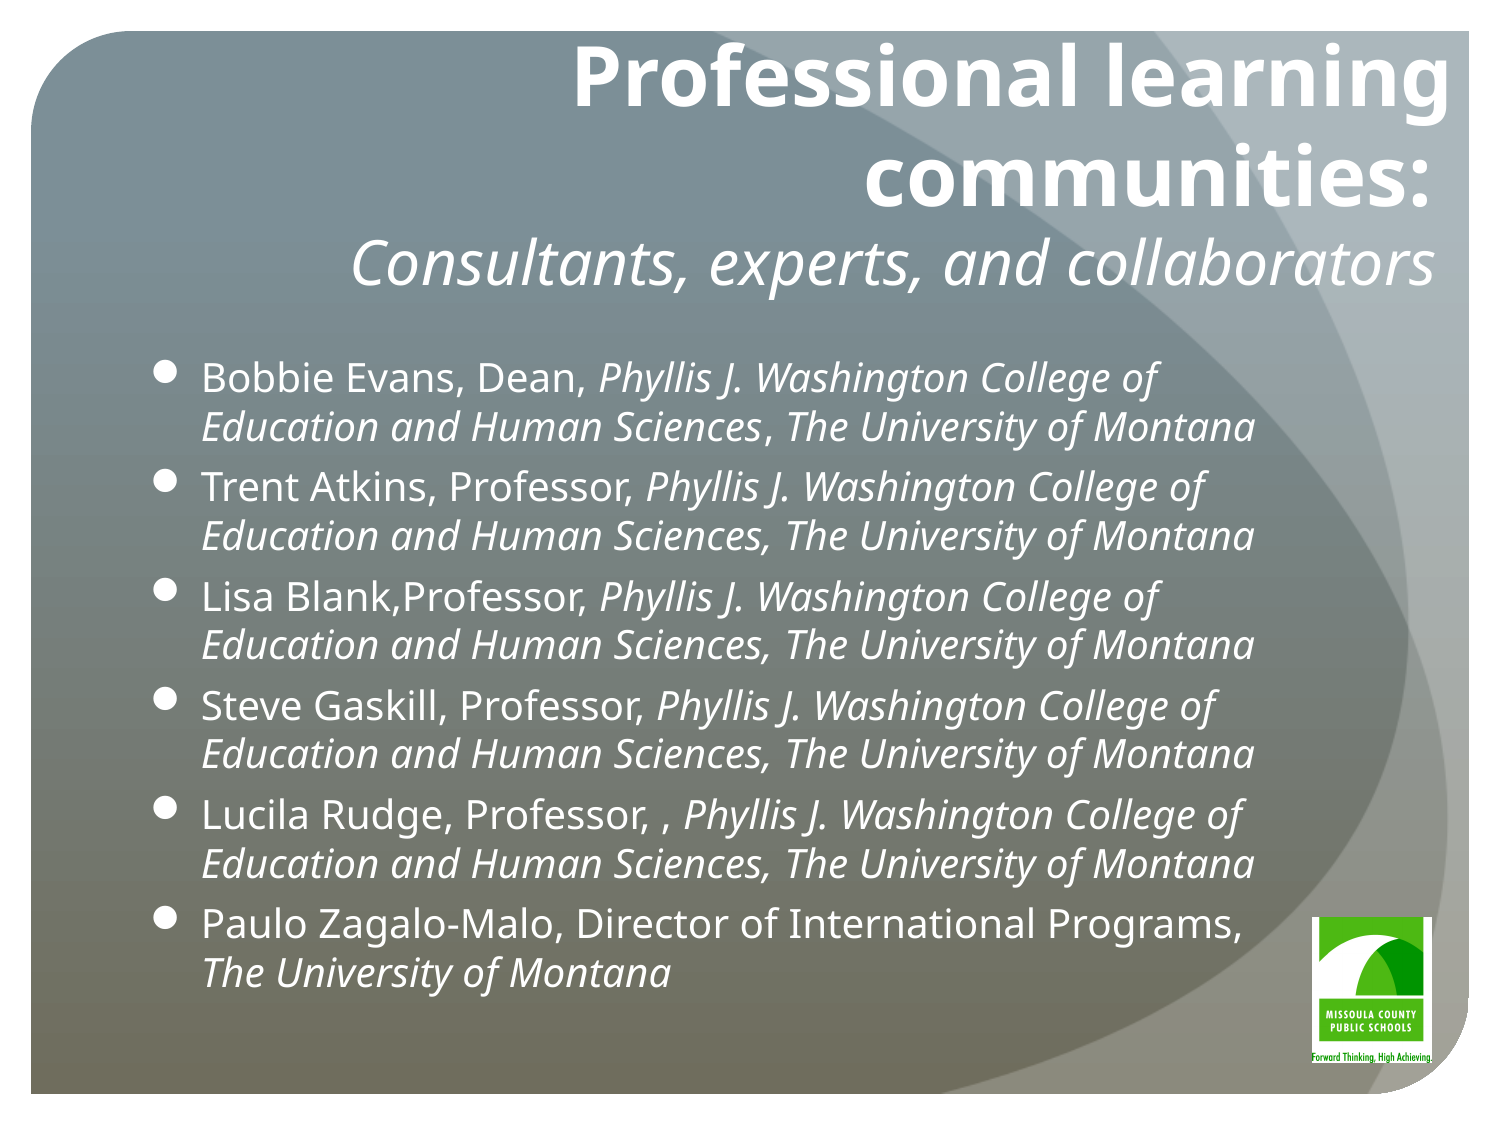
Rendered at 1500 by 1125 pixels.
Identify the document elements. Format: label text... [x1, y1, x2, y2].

title Professional learning communities: Consultants, experts, and collaborators [0, 62, 1470, 306]
list Bobbie Evans, Dean, Phyllis J. Washington College of Education and Human Sciences, The University of Montana Trent Atkins, Professor, Phyllis J. Washington College of Education and Human Sciences, The University of Montana Lisa Blank,Professor, Phyllis J. Washington College of Education and Human Sciences, The University of Montana Steve Gaskill, Professor, Phyllis J. Washington College of Education and Human Sciences, The University of Montana Lucila Rudge, Professor, , Phyllis J. Washington College of Education and Human Sciences, The University of Montana Paulo Zagalo-Malo, Director of International Programs, The University of Montana [86, 344, 1284, 1036]
picture [24, 30, 1473, 1094]
